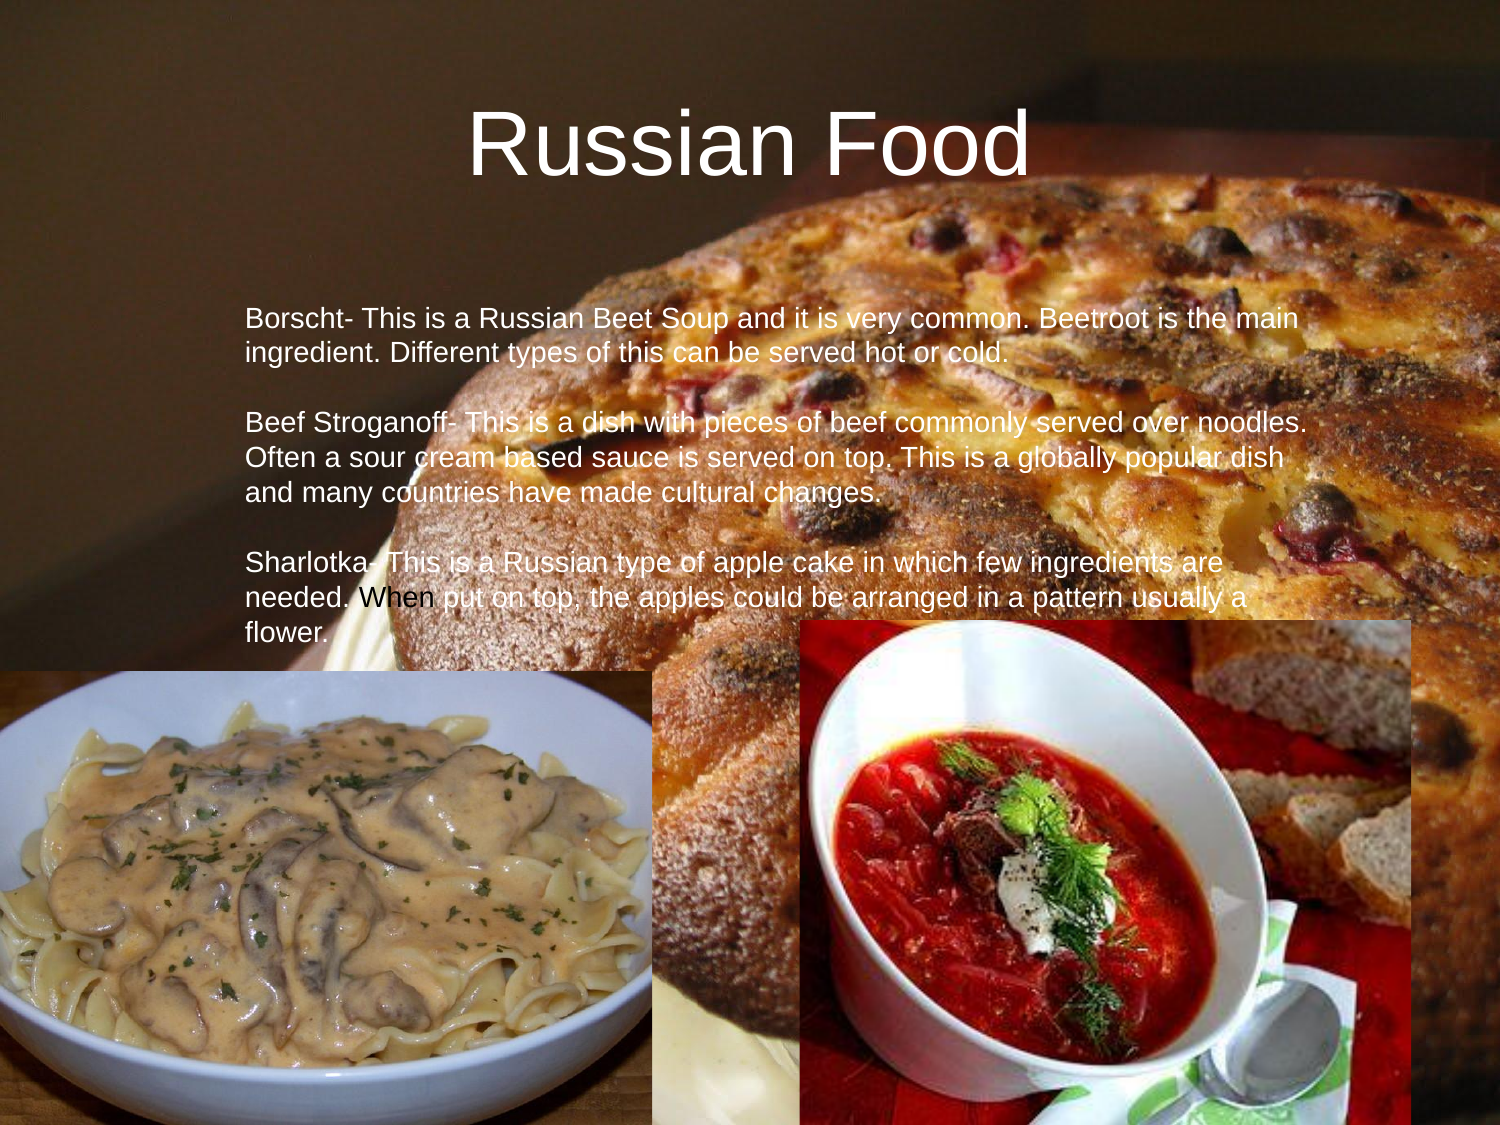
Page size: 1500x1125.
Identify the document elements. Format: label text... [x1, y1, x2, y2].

picture [0, 0, 1500, 1125]
text_box [0, 671, 653, 1125]
title Russian Food [75, 29, 1425, 248]
text_box [799, 620, 1412, 1125]
text_box Borscht- This is a Russian Beet Soup and it is very common. Beetroot is the main ingredient. Different types of this can be served hot or cold. Beef Stroganoff- This is a dish with pieces of beef commonly served over noodles. Often a sour cream based sauce is served on top. This is a globally popular dish and many countries have made cultural changes. Sharlotka- This is a Russian type of apple cake in which few ingredients are needed. When put on top, the apples could be arranged in a pattern usually a flower. [229, 283, 1342, 664]
